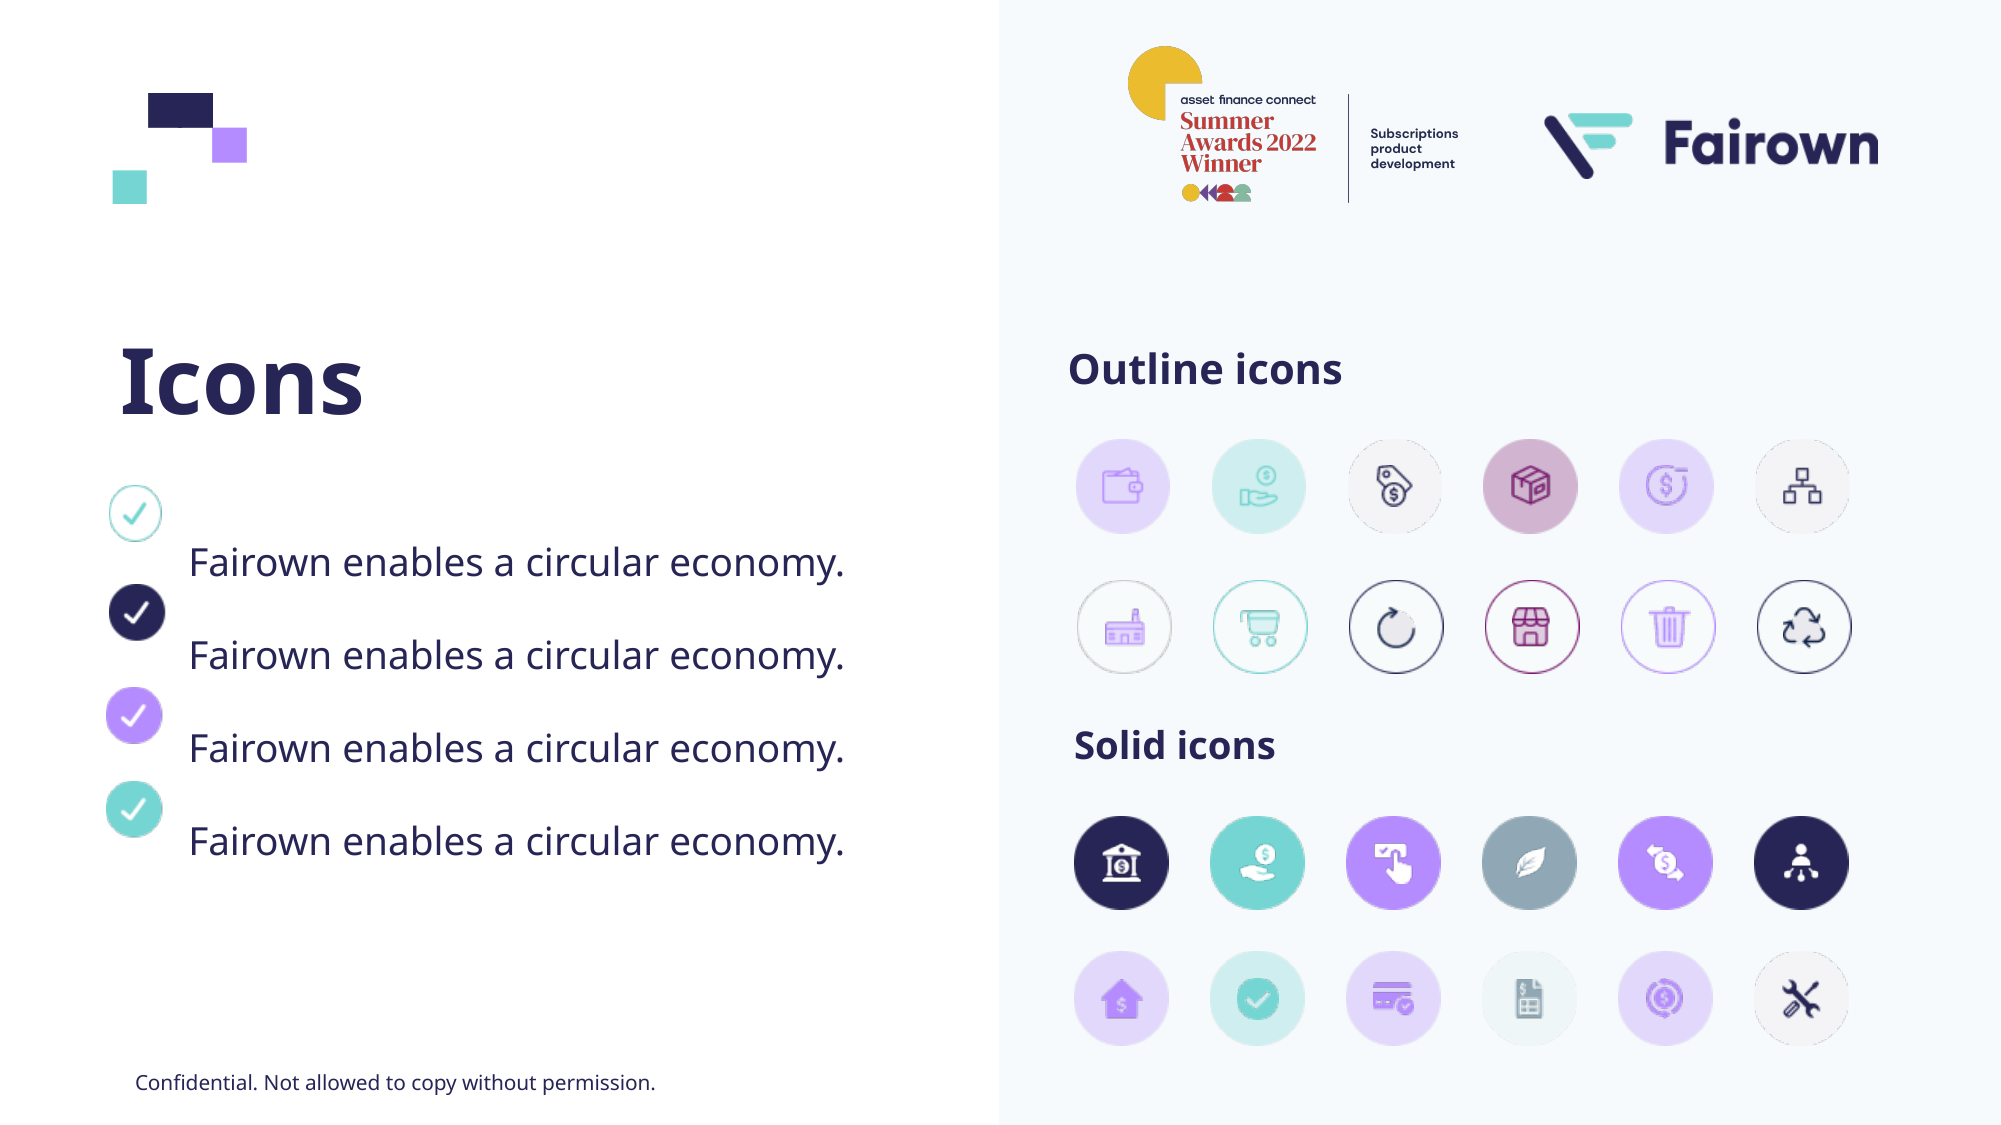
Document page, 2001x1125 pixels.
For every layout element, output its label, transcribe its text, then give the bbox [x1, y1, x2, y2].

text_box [1754, 951, 1849, 1046]
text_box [1754, 815, 1849, 911]
title Icons [112, 259, 975, 484]
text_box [1210, 815, 1305, 911]
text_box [1621, 579, 1716, 675]
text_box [1618, 951, 1713, 1046]
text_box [1757, 579, 1852, 675]
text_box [1349, 579, 1444, 675]
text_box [1618, 815, 1713, 911]
picture [112, 169, 147, 204]
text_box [1346, 815, 1441, 911]
list Fairown enables a circular economy. Fairown enables a circular economy. Fairown enables a circular economy. Fairown enables a circular economy. [180, 483, 975, 875]
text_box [1482, 815, 1577, 911]
picture [999, 0, 2001, 1125]
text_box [1077, 579, 1172, 675]
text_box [1213, 579, 1308, 675]
list Outline icons [1060, 334, 1923, 425]
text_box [1210, 951, 1305, 1046]
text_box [1485, 579, 1580, 675]
picture [147, 93, 247, 163]
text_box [1347, 439, 1442, 534]
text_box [1346, 951, 1441, 1046]
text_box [1482, 951, 1577, 1046]
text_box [1755, 439, 1850, 534]
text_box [105, 485, 799, 876]
text_box Solid icons [1051, 713, 1899, 782]
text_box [1619, 439, 1714, 534]
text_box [1483, 439, 1578, 534]
